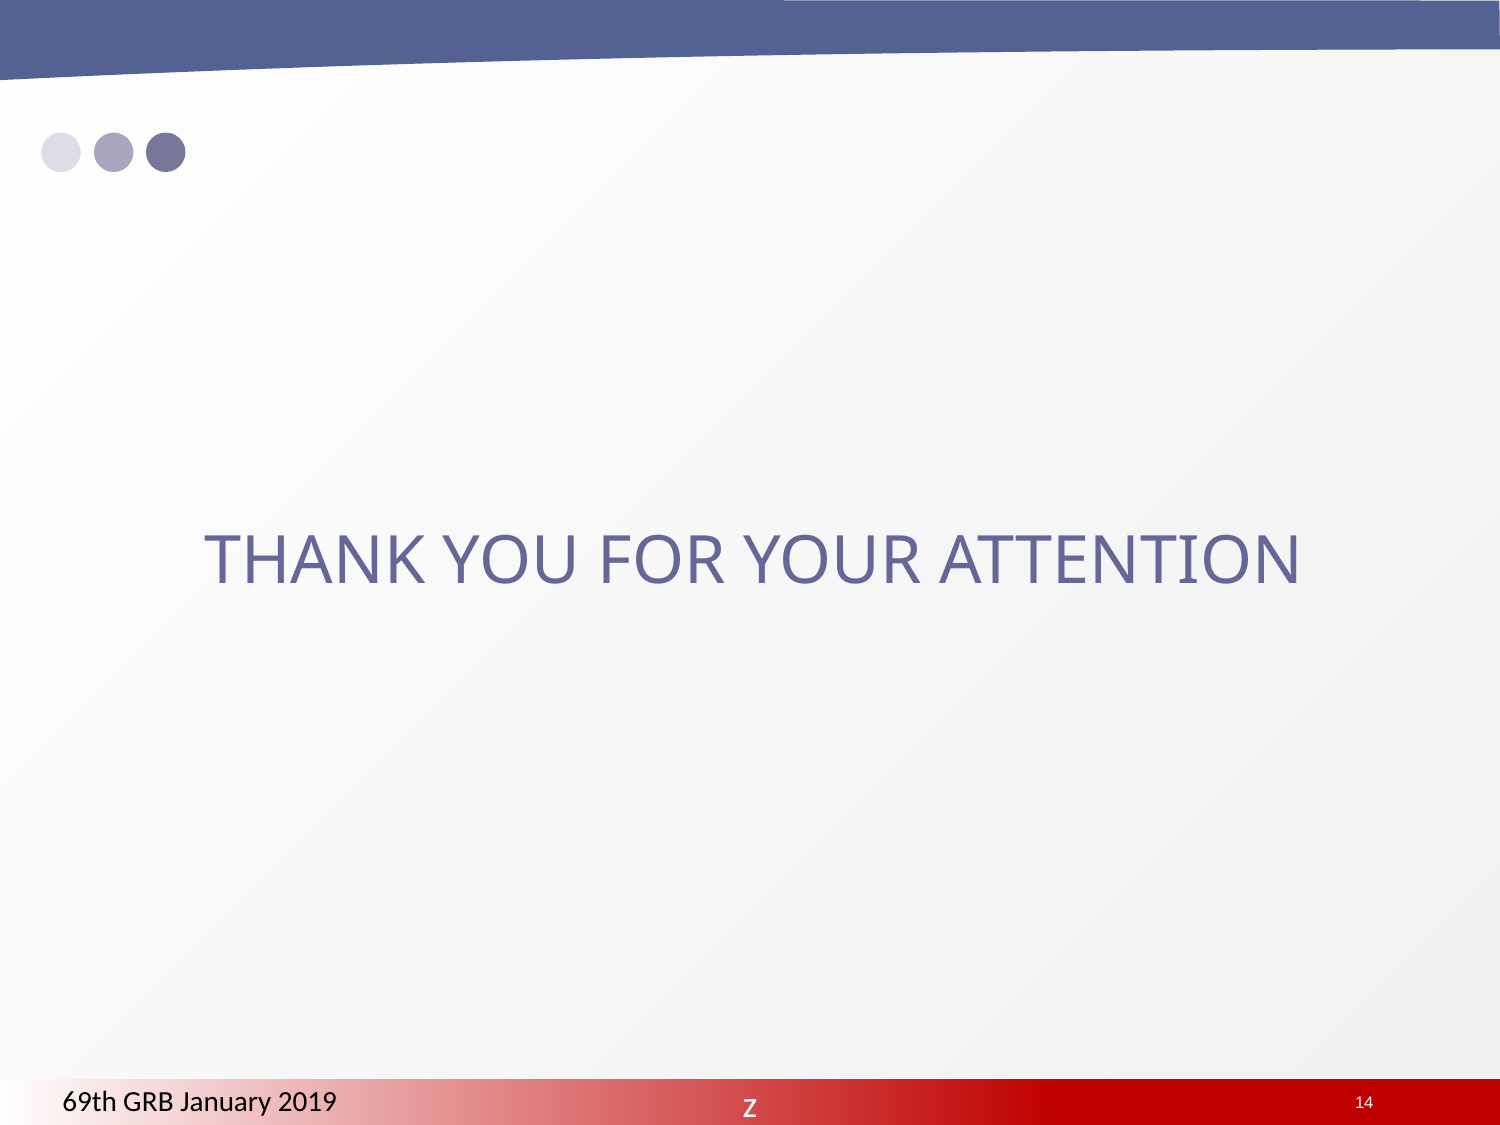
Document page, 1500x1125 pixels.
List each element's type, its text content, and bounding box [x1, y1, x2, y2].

text_box 69th GRB January 2019 [47, 1074, 359, 1125]
title THANK YOU FOR YOUR ATTENTION [123, 503, 1384, 610]
